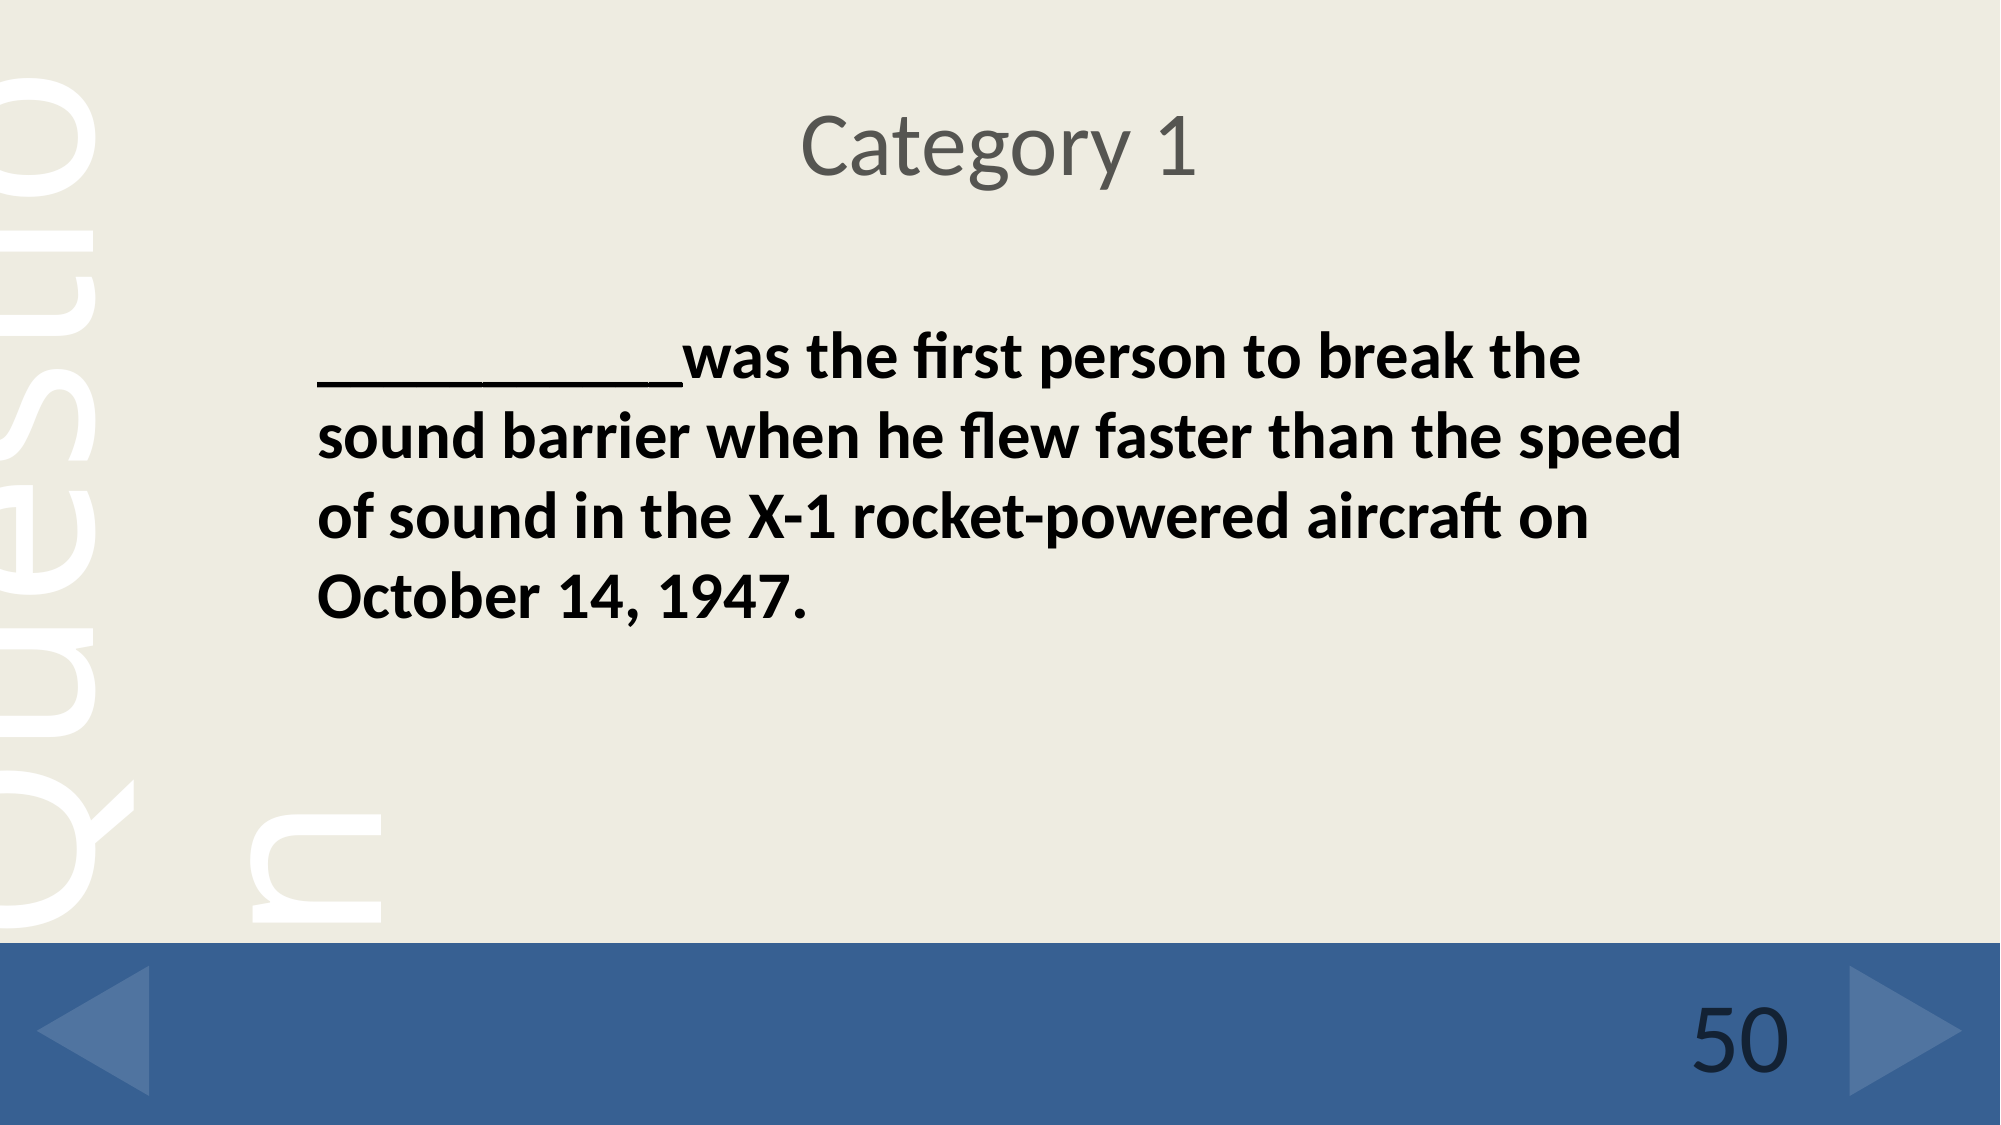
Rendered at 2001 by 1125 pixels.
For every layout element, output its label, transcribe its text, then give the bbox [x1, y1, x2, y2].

title Category 1 [99, 45, 1900, 233]
list ___________was the first person to break the sound barrier when he flew faster than the speed of sound in the X-1 rocket-powered aircraft on October 14, 1947. [302, 307, 1760, 636]
list 50 [1494, 967, 1806, 1097]
